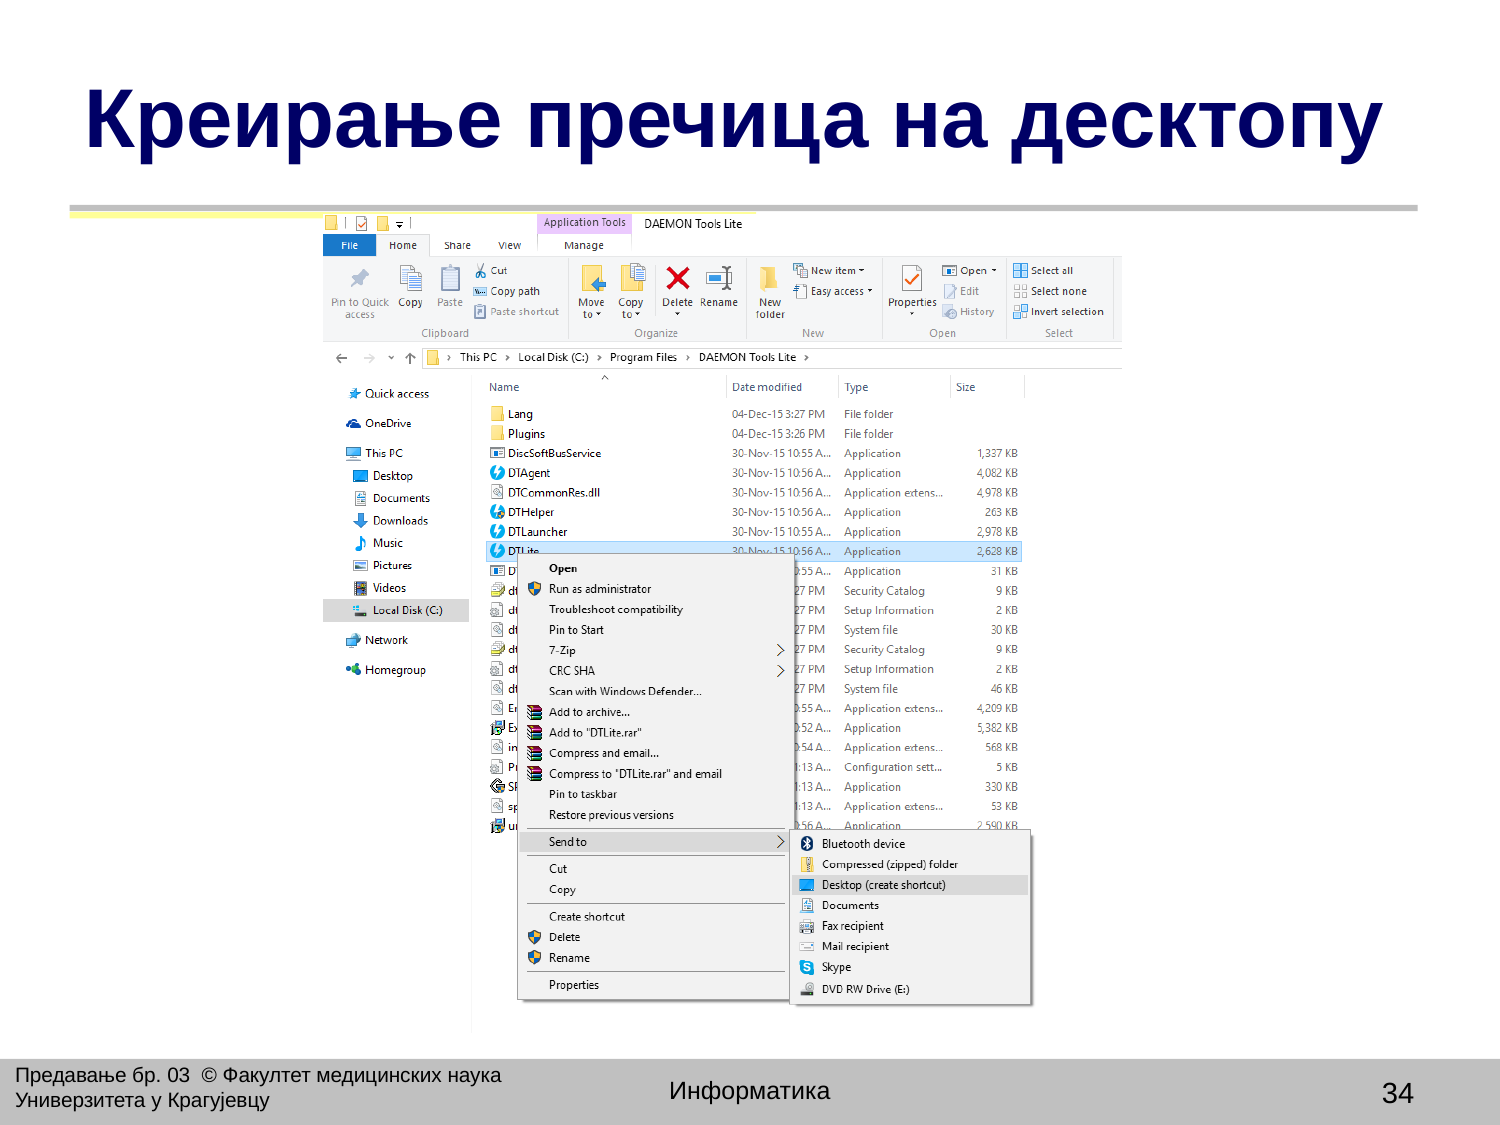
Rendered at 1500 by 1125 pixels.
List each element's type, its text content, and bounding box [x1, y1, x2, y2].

title Креирање пречица на десктопу [69, 19, 1426, 208]
picture [323, 214, 1122, 1033]
footer Информатика [512, 1066, 988, 1125]
slide_number Предавање бр. 03 © Факултет медицинских наука Универзитета у Крагујевцу [0, 1053, 614, 1108]
slide_number 34 [1079, 1066, 1430, 1125]
